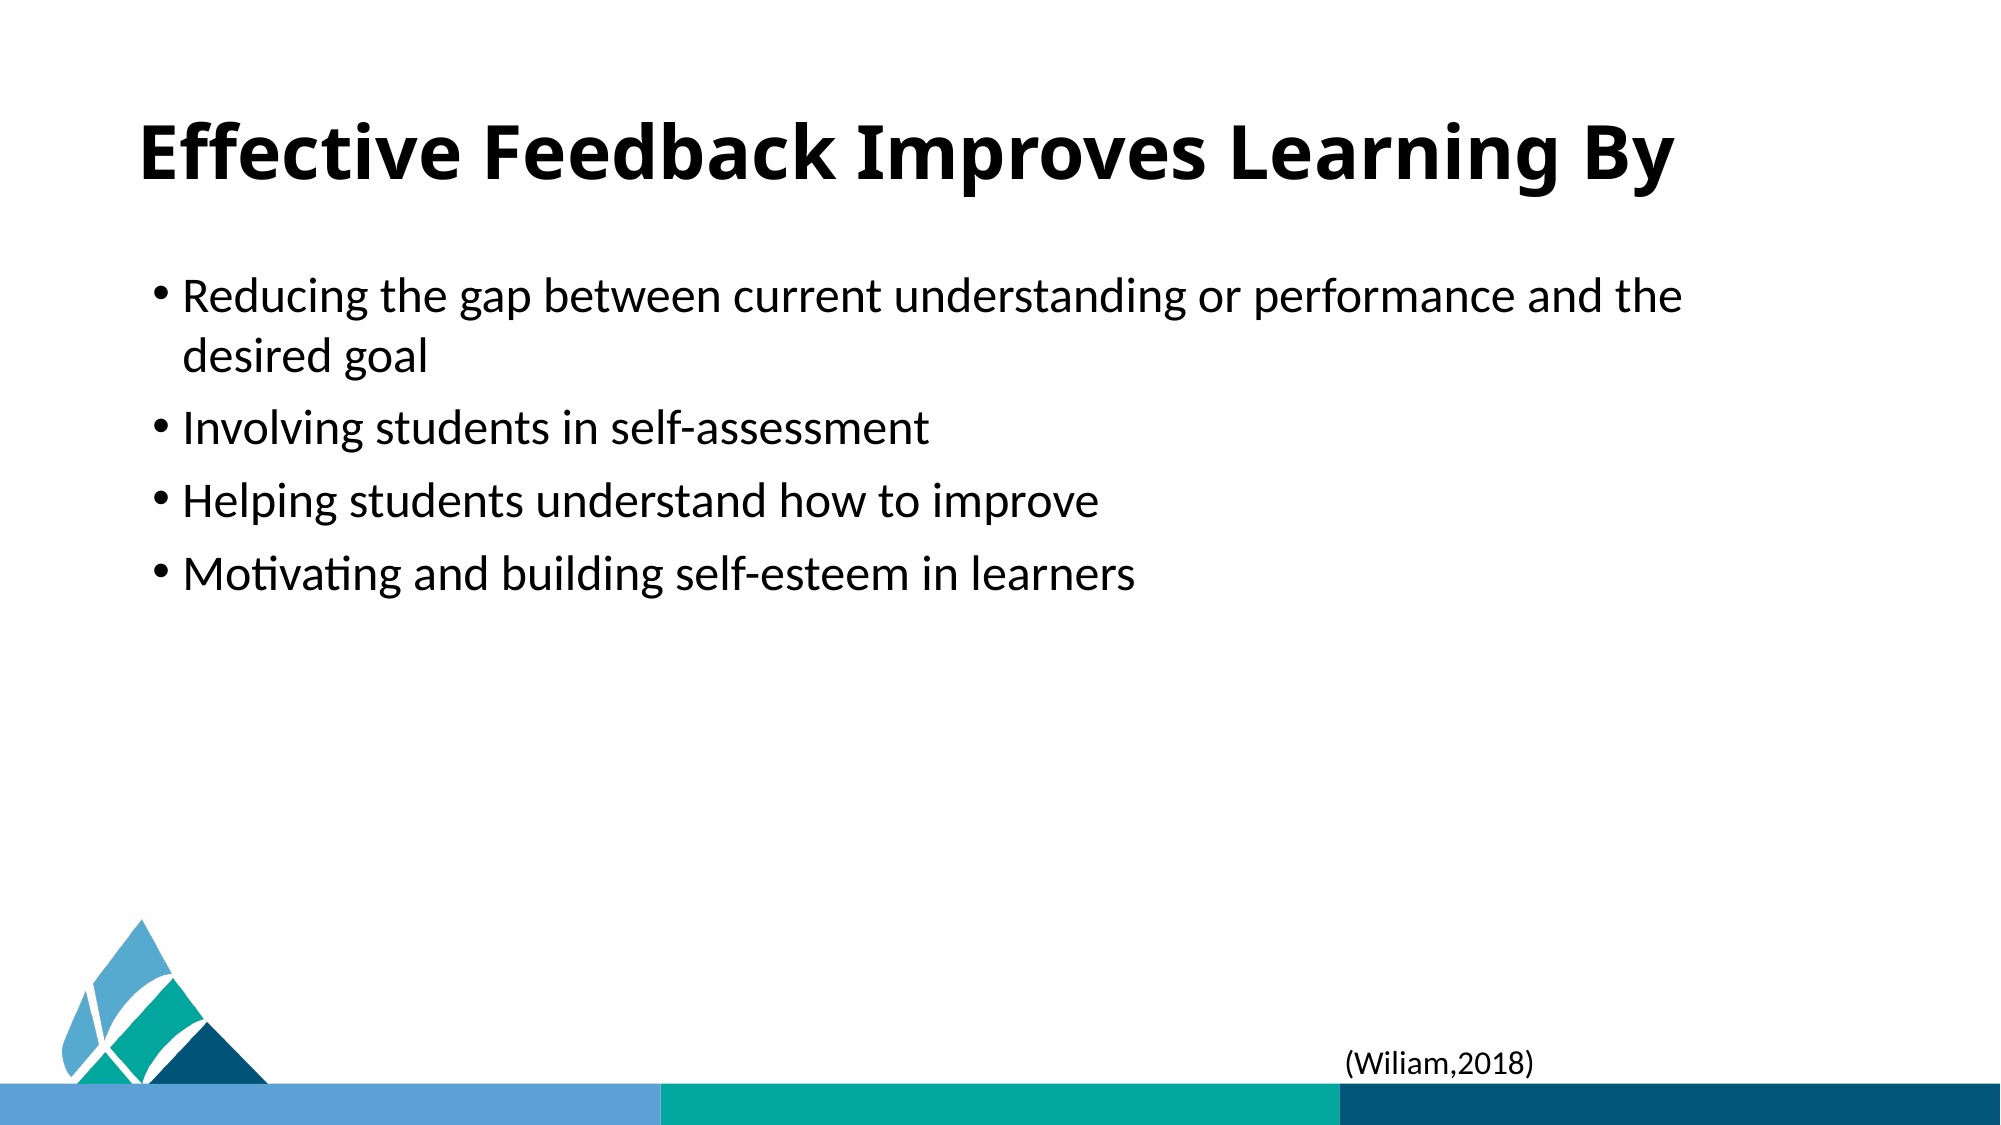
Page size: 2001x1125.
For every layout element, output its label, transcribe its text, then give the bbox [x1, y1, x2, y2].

title Effective Feedback Improves Learning By [137, 59, 1863, 240]
text_box (Wiliam,2018) [1329, 1033, 1550, 1089]
list Reducing the gap between current understanding or performance and the desired goal Involving students in self-assessment Helping students understand how to improve Motivating and building self-esteem in learners [137, 262, 1804, 931]
picture [62, 919, 268, 1084]
